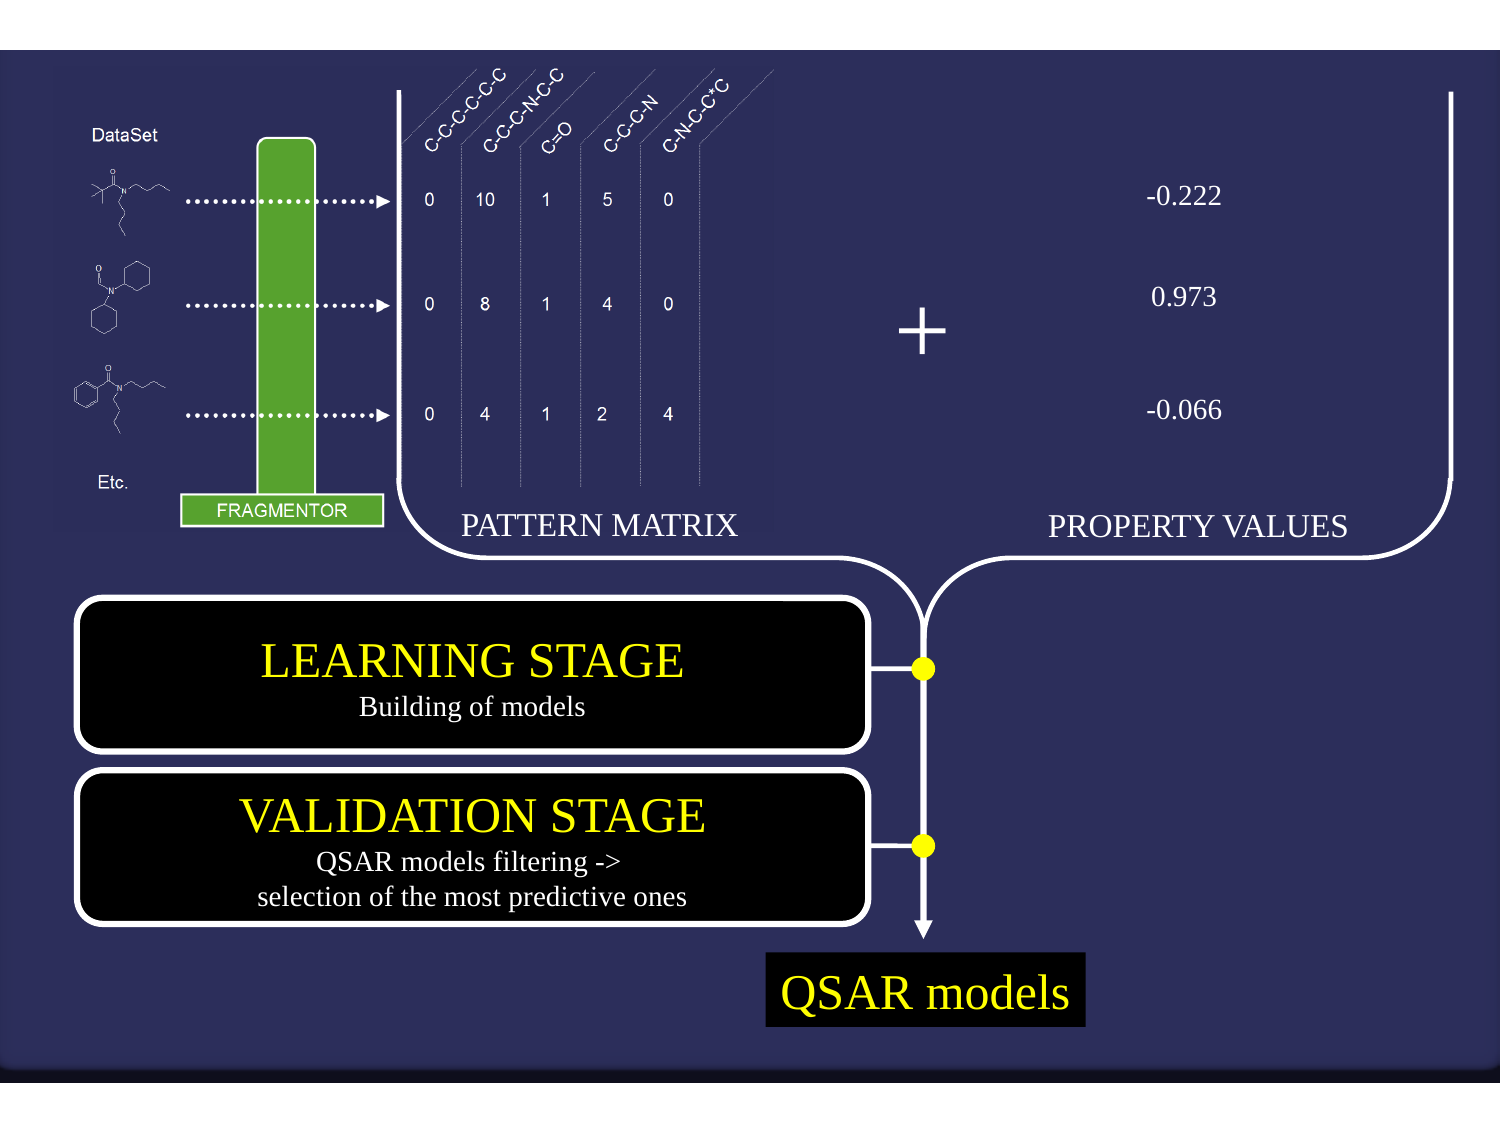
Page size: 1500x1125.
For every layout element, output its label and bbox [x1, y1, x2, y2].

text_box [76, 769, 1100, 1028]
picture [0, 50, 1500, 1083]
text_box [76, 597, 936, 752]
